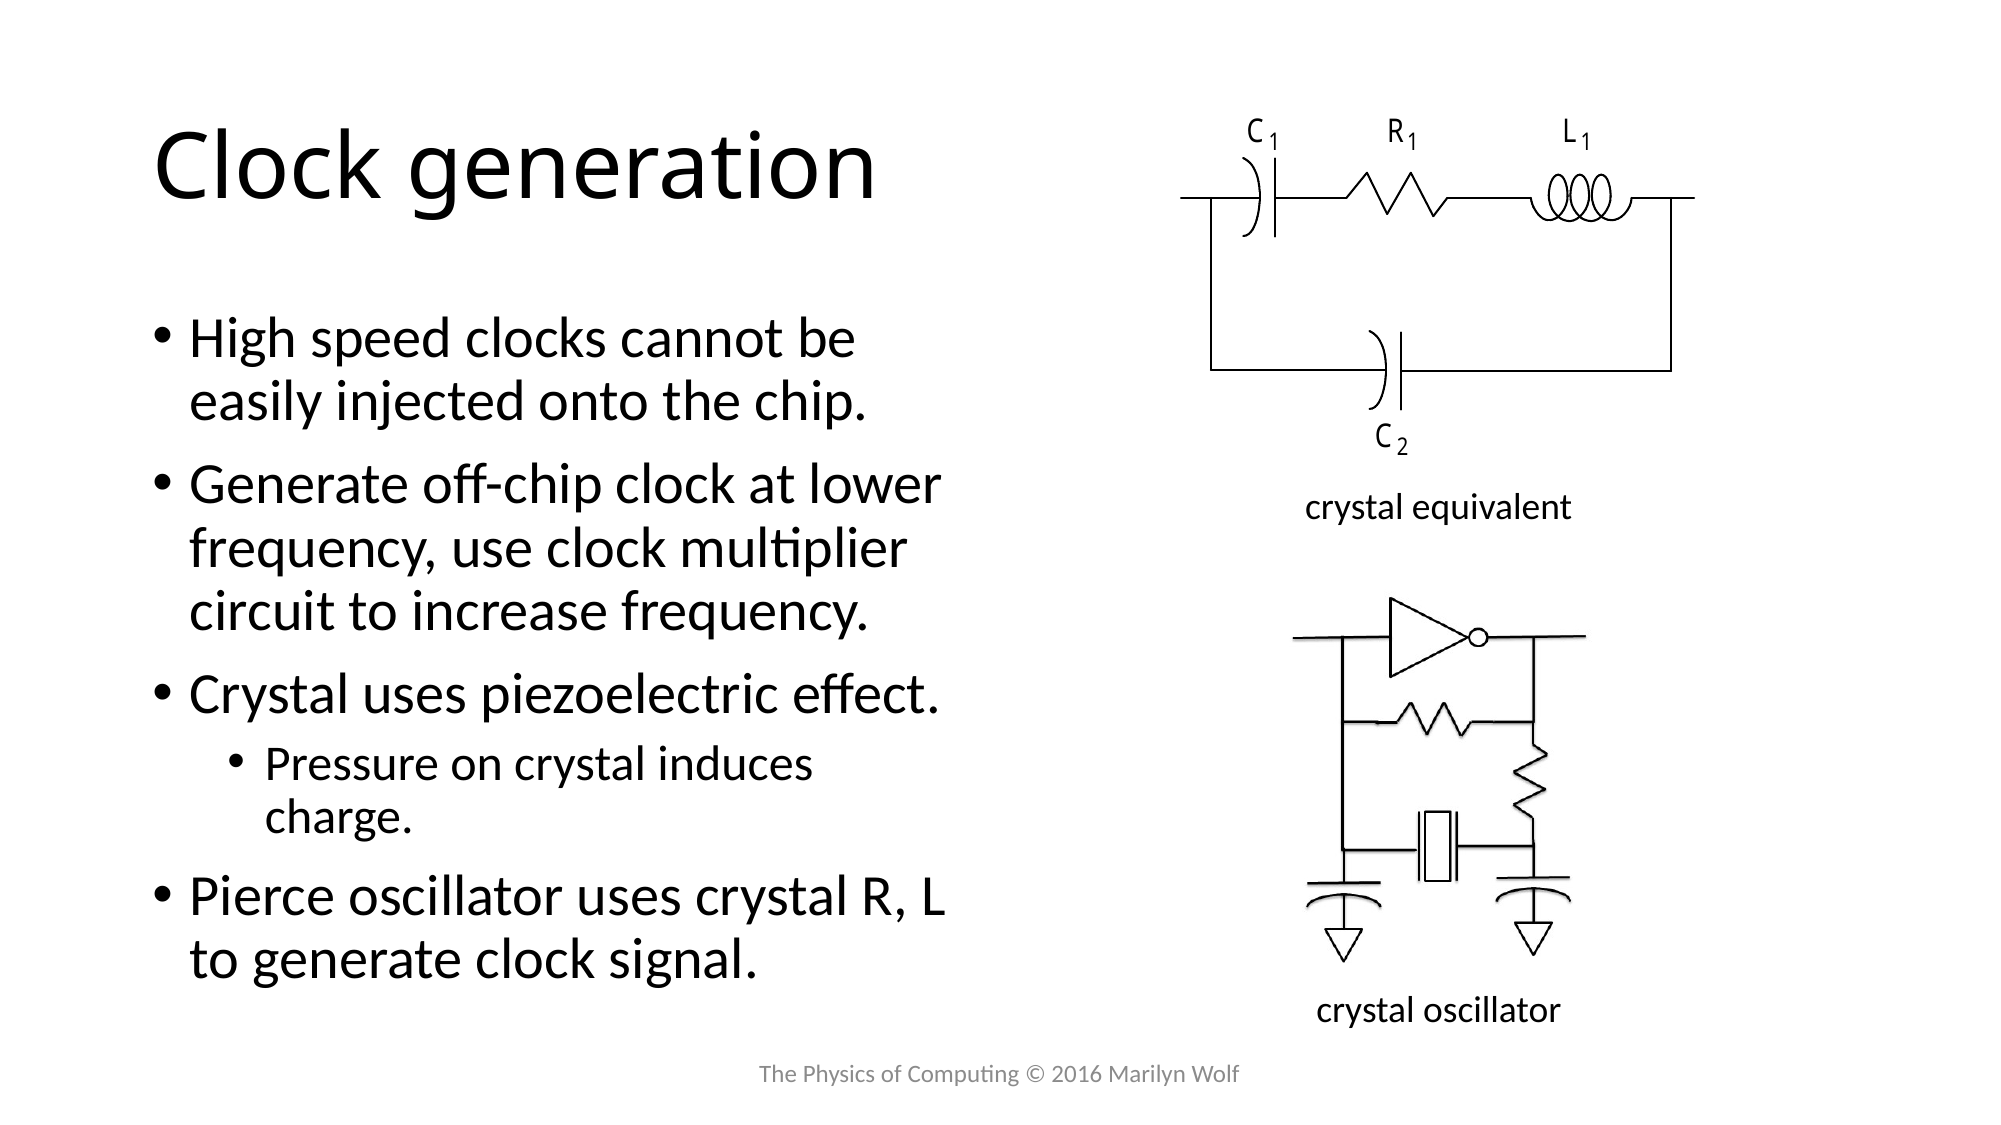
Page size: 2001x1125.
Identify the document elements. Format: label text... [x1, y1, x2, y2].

footer The Physics of Computing © 2016 Marilyn Wolf [662, 1042, 1338, 1103]
text_box crystal oscillator [1301, 977, 1577, 1038]
title Clock generation [137, 59, 1863, 278]
list High speed clocks cannot be easily injected onto the chip. Generate off-chip clock at lower frequency, use clock multiplier circuit to increase frequency. Crystal uses piezoelectric effect. Pressure on crystal induces charge. Pierce oscillator uses crystal R, L to generate clock signal. [137, 299, 988, 1014]
text_box crystal equivalent [1290, 474, 1588, 535]
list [1180, 110, 1698, 466]
picture [1270, 568, 1607, 974]
